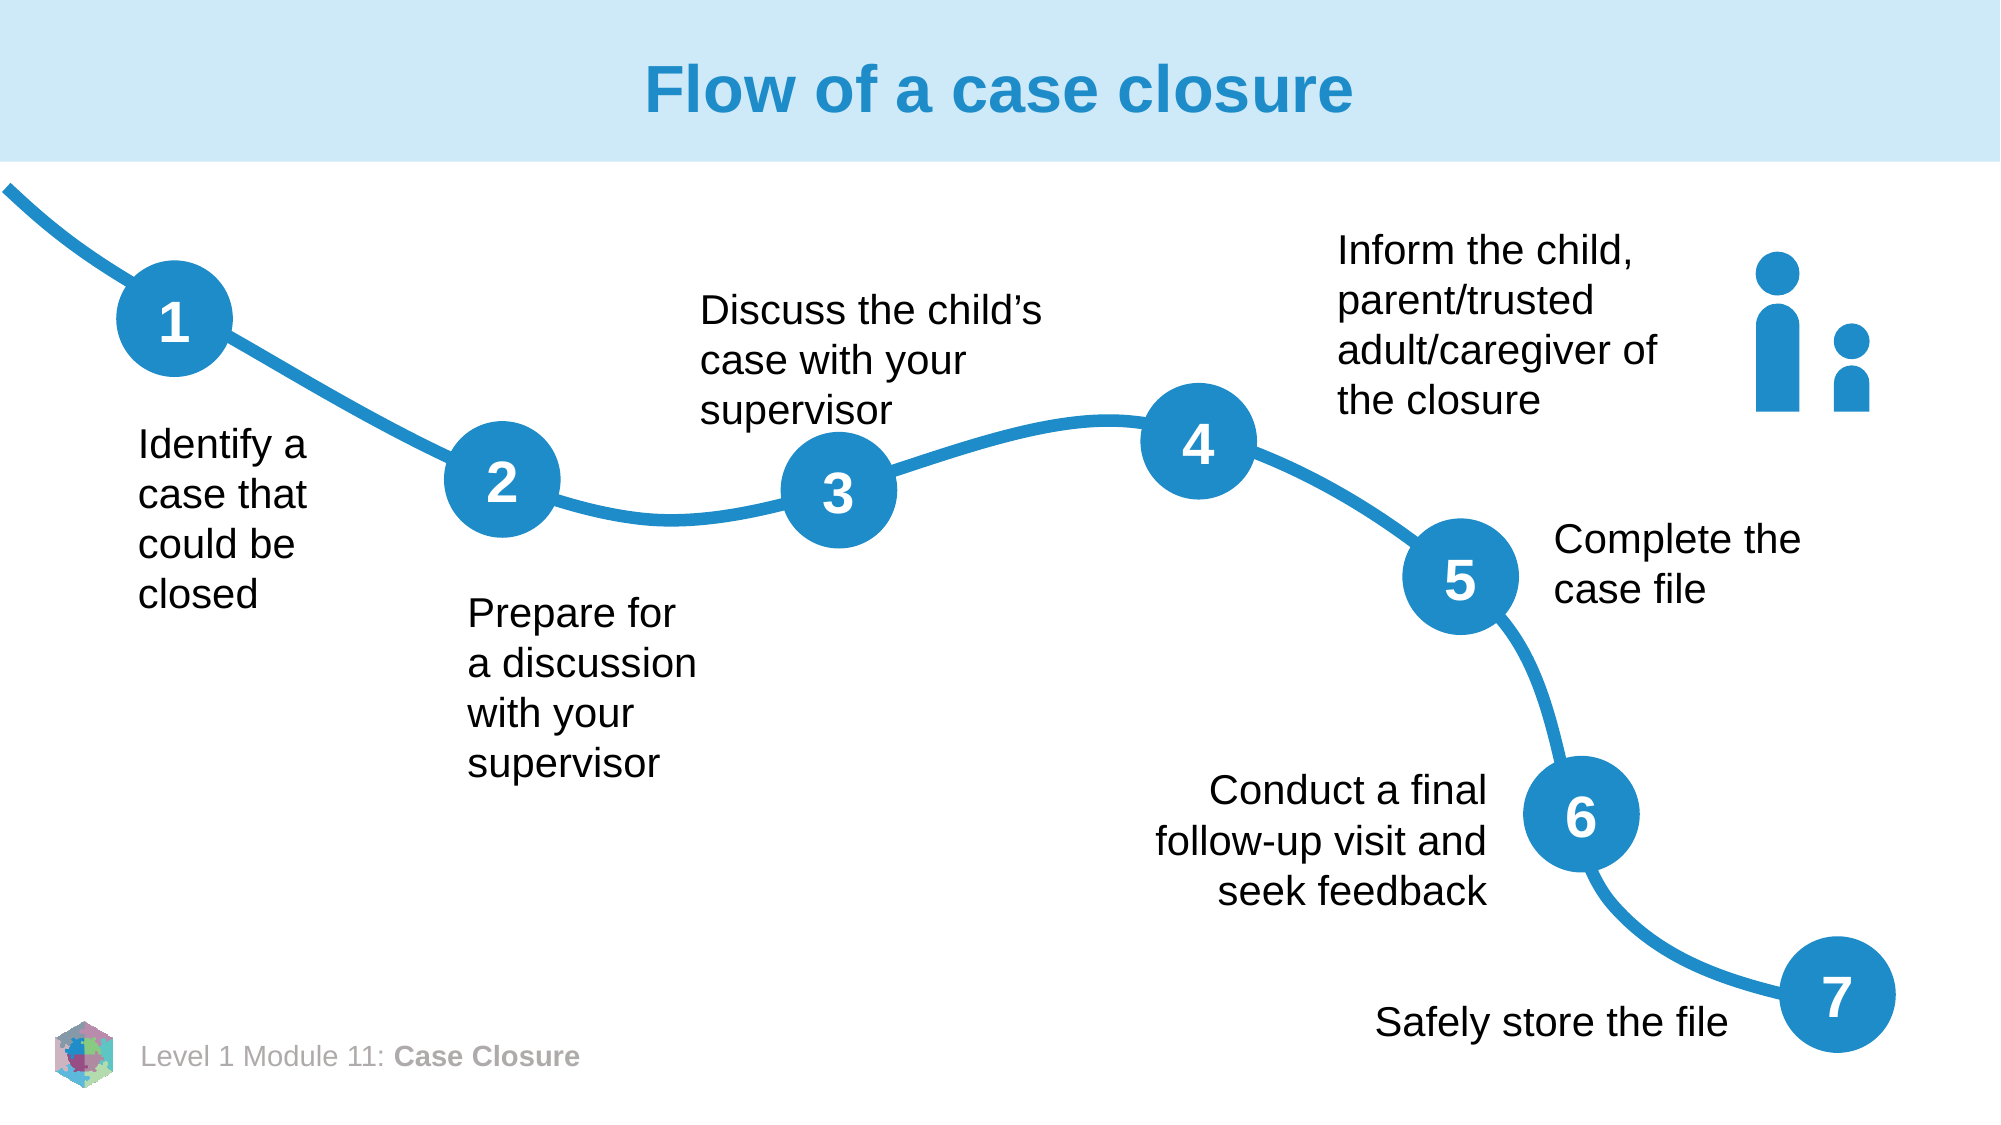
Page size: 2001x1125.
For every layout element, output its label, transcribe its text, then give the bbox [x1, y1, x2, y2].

text_box 2 [442, 420, 562, 539]
text_box Safely store the file [1293, 987, 1745, 1053]
text_box 6 [1522, 754, 1641, 874]
text_box Identify a case that could be closed [123, 409, 361, 624]
text_box [224, 284, 1779, 994]
text_box 1 [115, 259, 234, 379]
text_box Complete the case file [1539, 504, 1851, 620]
text_box 4 [1139, 381, 1259, 501]
text_box 7 [1778, 935, 1897, 1054]
text_box 3 [779, 430, 899, 550]
text_box [5, 186, 167, 282]
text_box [1755, 251, 1870, 412]
picture [55, 1021, 113, 1088]
text_box 5 [1401, 517, 1521, 637]
text_box Conduct a final follow-up visit and seek feedback [1127, 755, 1503, 921]
title Flow of a case closure [137, 19, 1863, 163]
text_box Inform the child, parent/trusted adult/caregiver of the closure [1322, 215, 1842, 431]
text_box Prepare for a discussion with your supervisor [452, 577, 788, 793]
text_box Discuss the child’s case with your supervisor [684, 275, 1113, 441]
